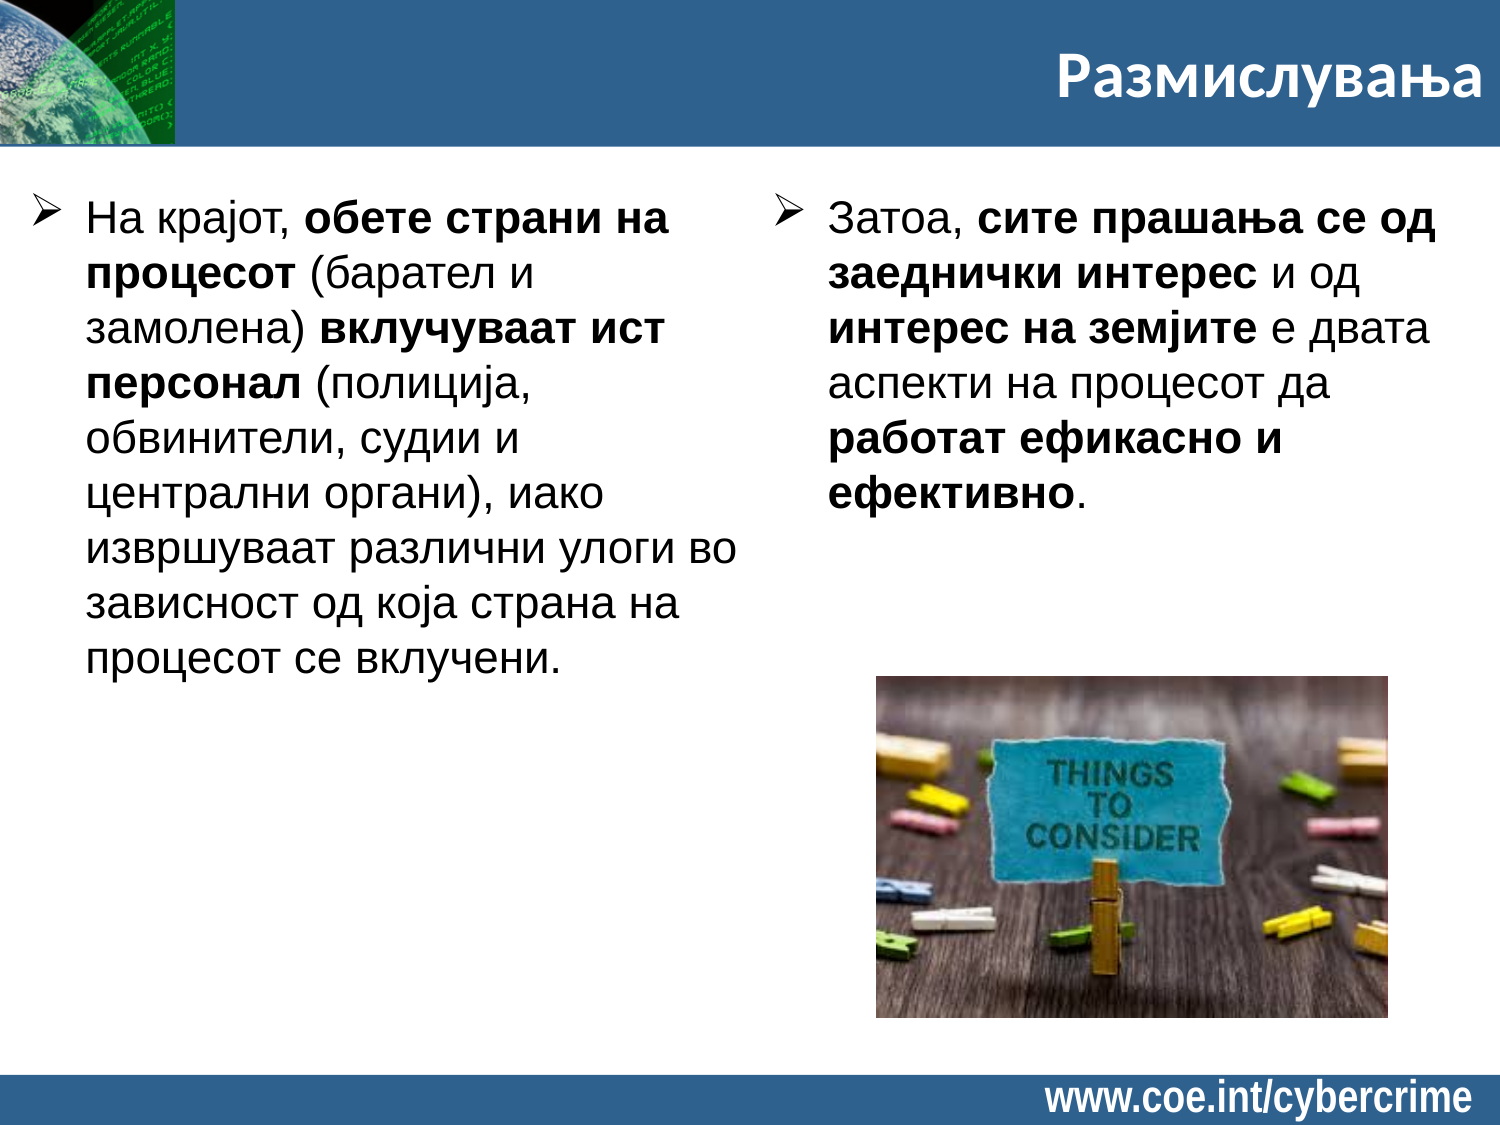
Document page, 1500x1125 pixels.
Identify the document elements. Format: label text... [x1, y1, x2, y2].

picture [876, 676, 1388, 1018]
text_box [0, 1073, 1030, 1125]
picture [0, 0, 175, 144]
text_box Размислувања [177, 0, 1500, 149]
text_box Затоа, сите прашања се од заеднички интерес и од интерес на земјите е двата аспекти на процесот да работат ефикасно и ефективно. [756, 180, 1500, 526]
text_box На крајот, обете страни на процесот (барател и замолена) вклучуваат ист персонал (полиција, обвинители, судии и централни органи), иако извршуваат различни улоги во зависност од која страна на процесот се вклучени. [14, 180, 765, 691]
text_box www.coe.int/cybercrime [1030, 1059, 1500, 1125]
